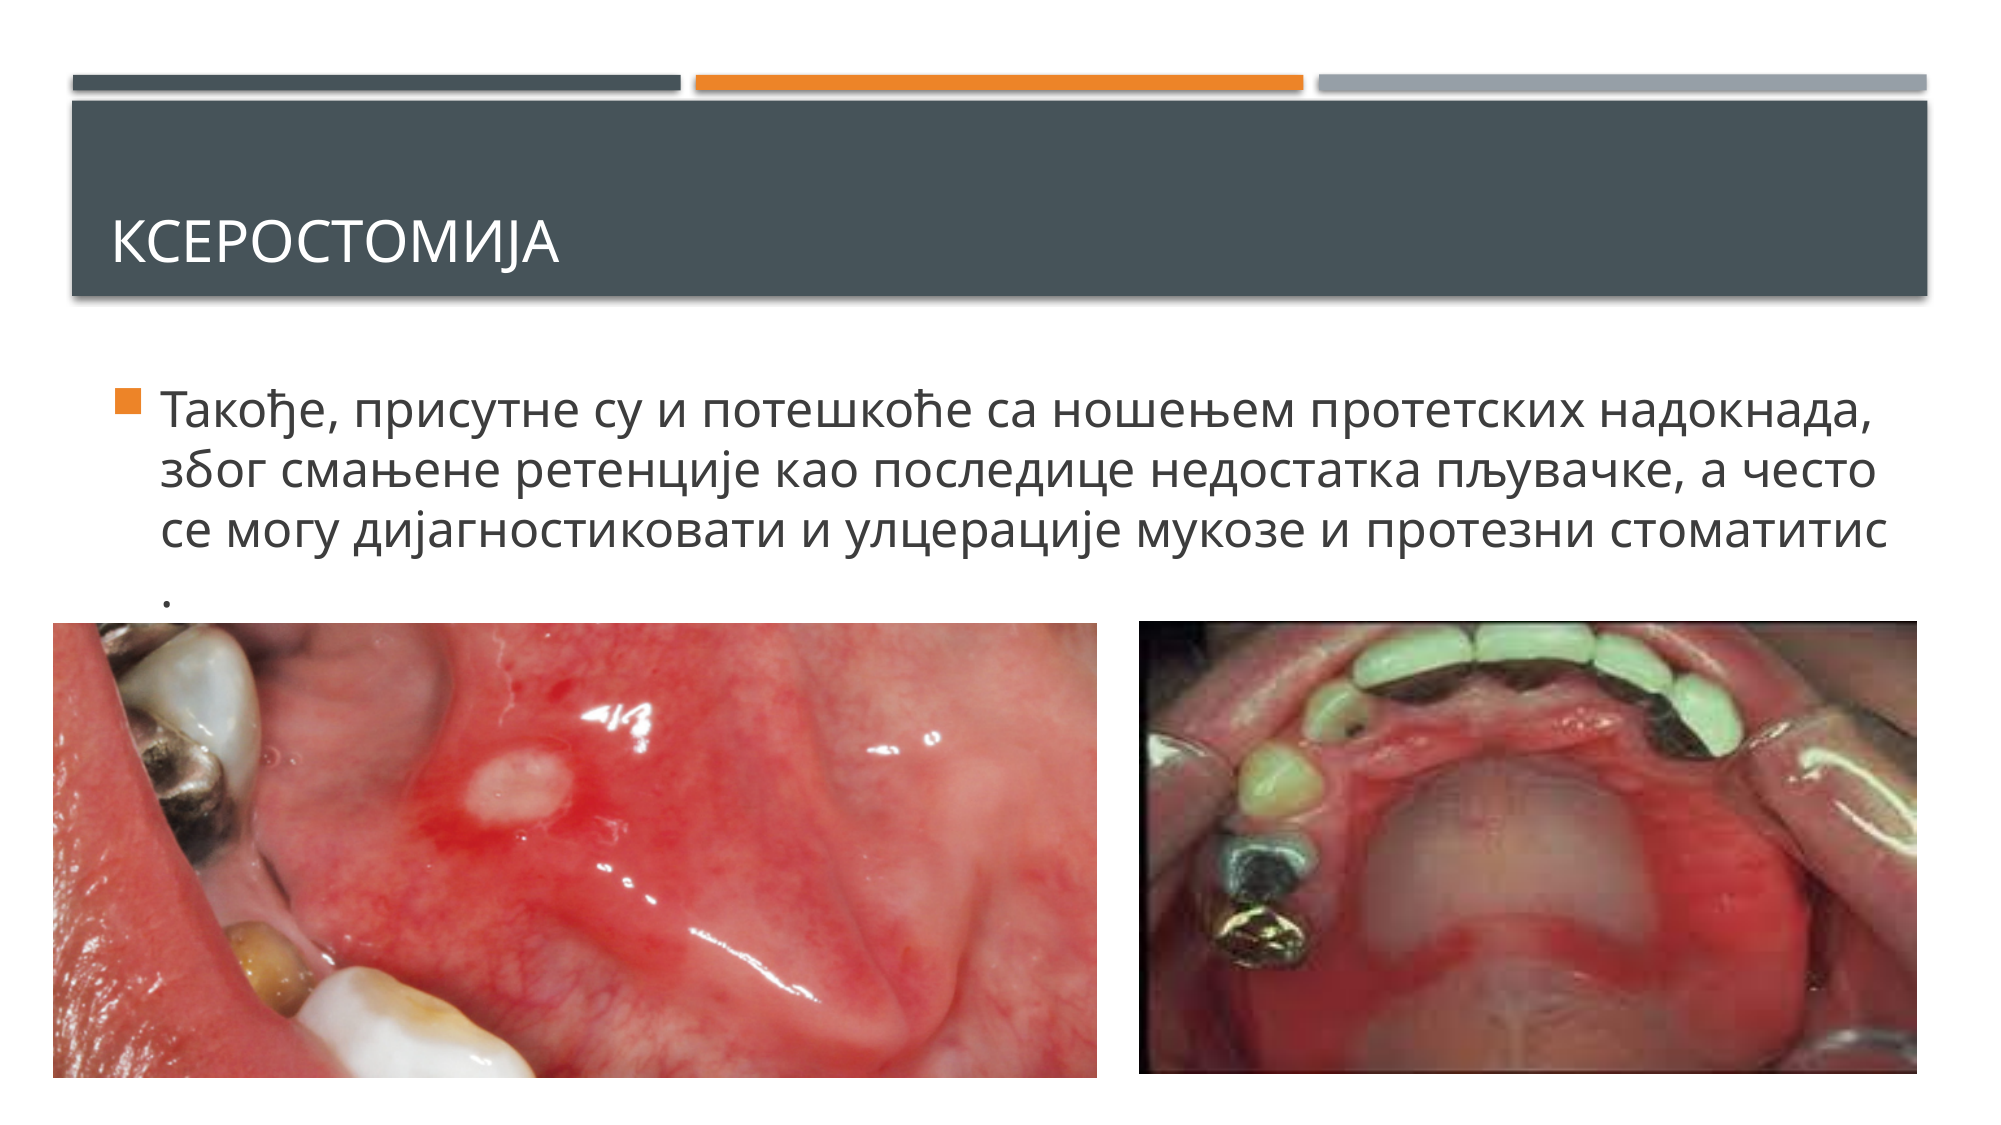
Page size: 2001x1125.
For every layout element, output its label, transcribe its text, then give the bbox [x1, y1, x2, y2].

picture [1139, 620, 1918, 1074]
title ксеростомија [95, 115, 1905, 282]
picture [52, 623, 1098, 1079]
list Такође, присутне су и потешкоће са ношењем протетских надокнада, због смањене ретенције као последице недостатка пљувачке, а често се могу дијагностиковати и улцерације мукозе и протезни стоматитис . [95, 357, 1912, 637]
